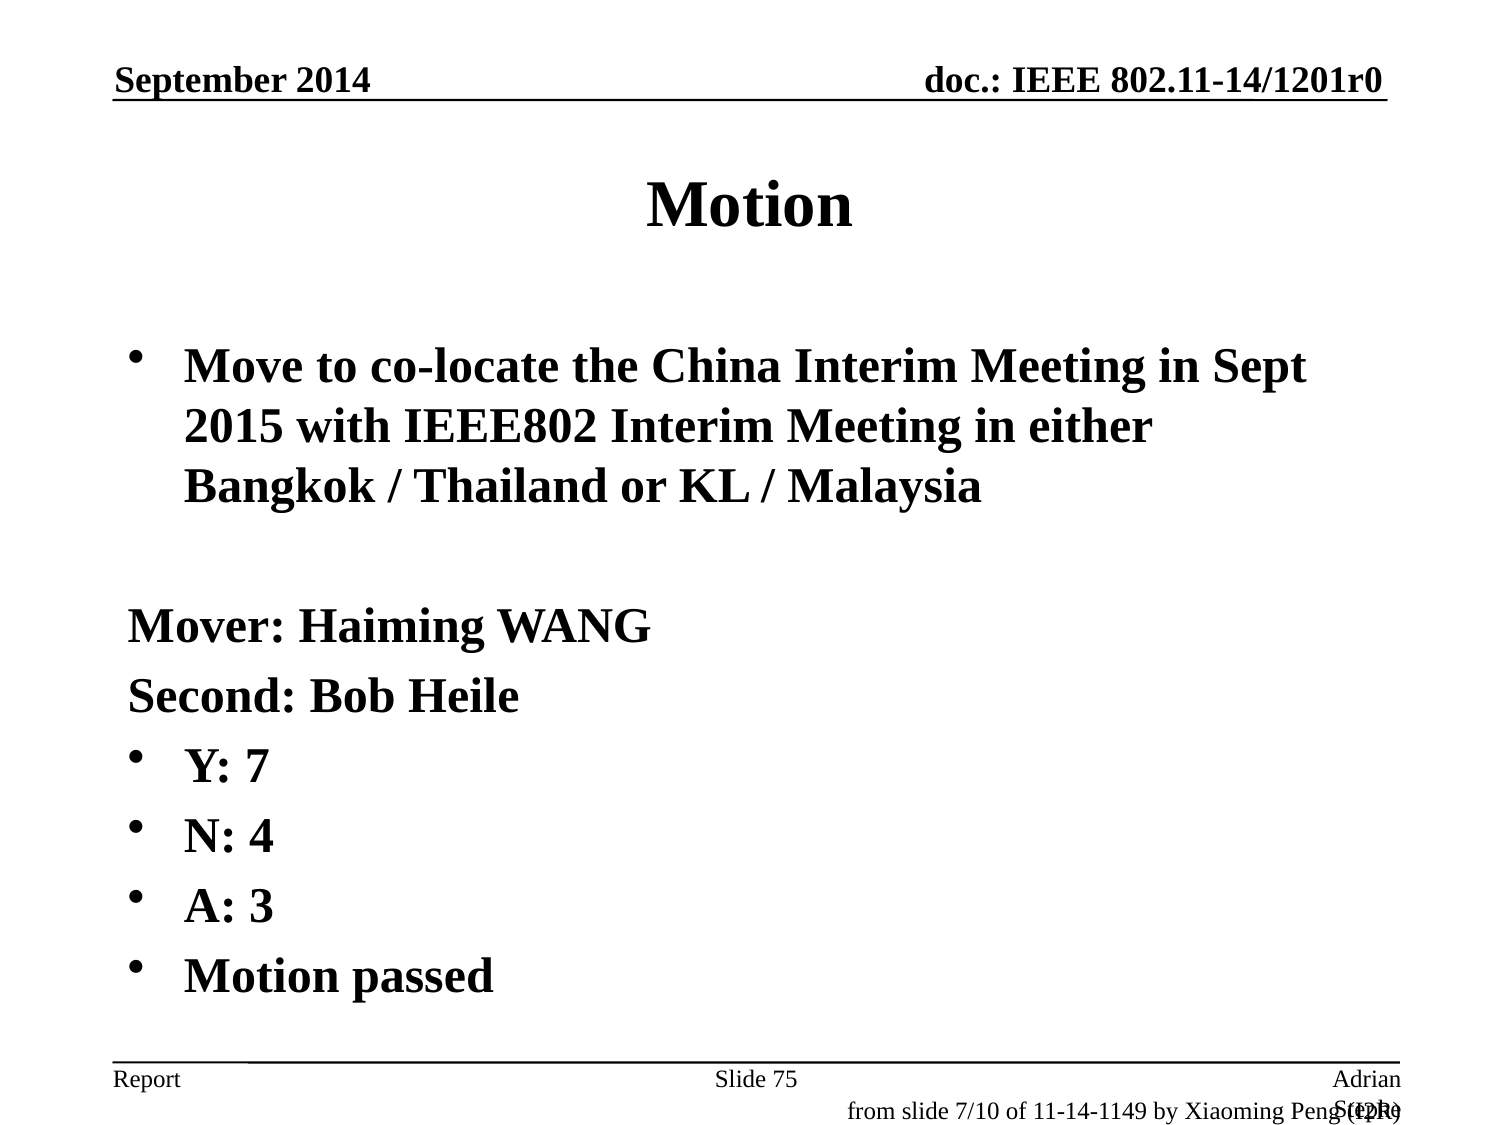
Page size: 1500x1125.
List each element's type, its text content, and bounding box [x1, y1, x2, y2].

slide_number Slide 75 [712, 1061, 800, 1087]
text_box from slide 7/10 of 11-14-1149 by Xiaoming Peng (I2R) [343, 1087, 1417, 1125]
list Move to co-locate the China Interim Meeting in Sept 2015 with IEEE802 Interim Meeting in either Bangkok / Thailand or KL / Malaysia Mover: Haiming WANG Second: Bob Heile Y: 7 N: 4 A: 3 Motion passed [112, 324, 1388, 1000]
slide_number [114, 54, 374, 101]
footer Adrian Stephens, Intel Corporation [1324, 1061, 1402, 1087]
title Motion [112, 112, 1388, 288]
